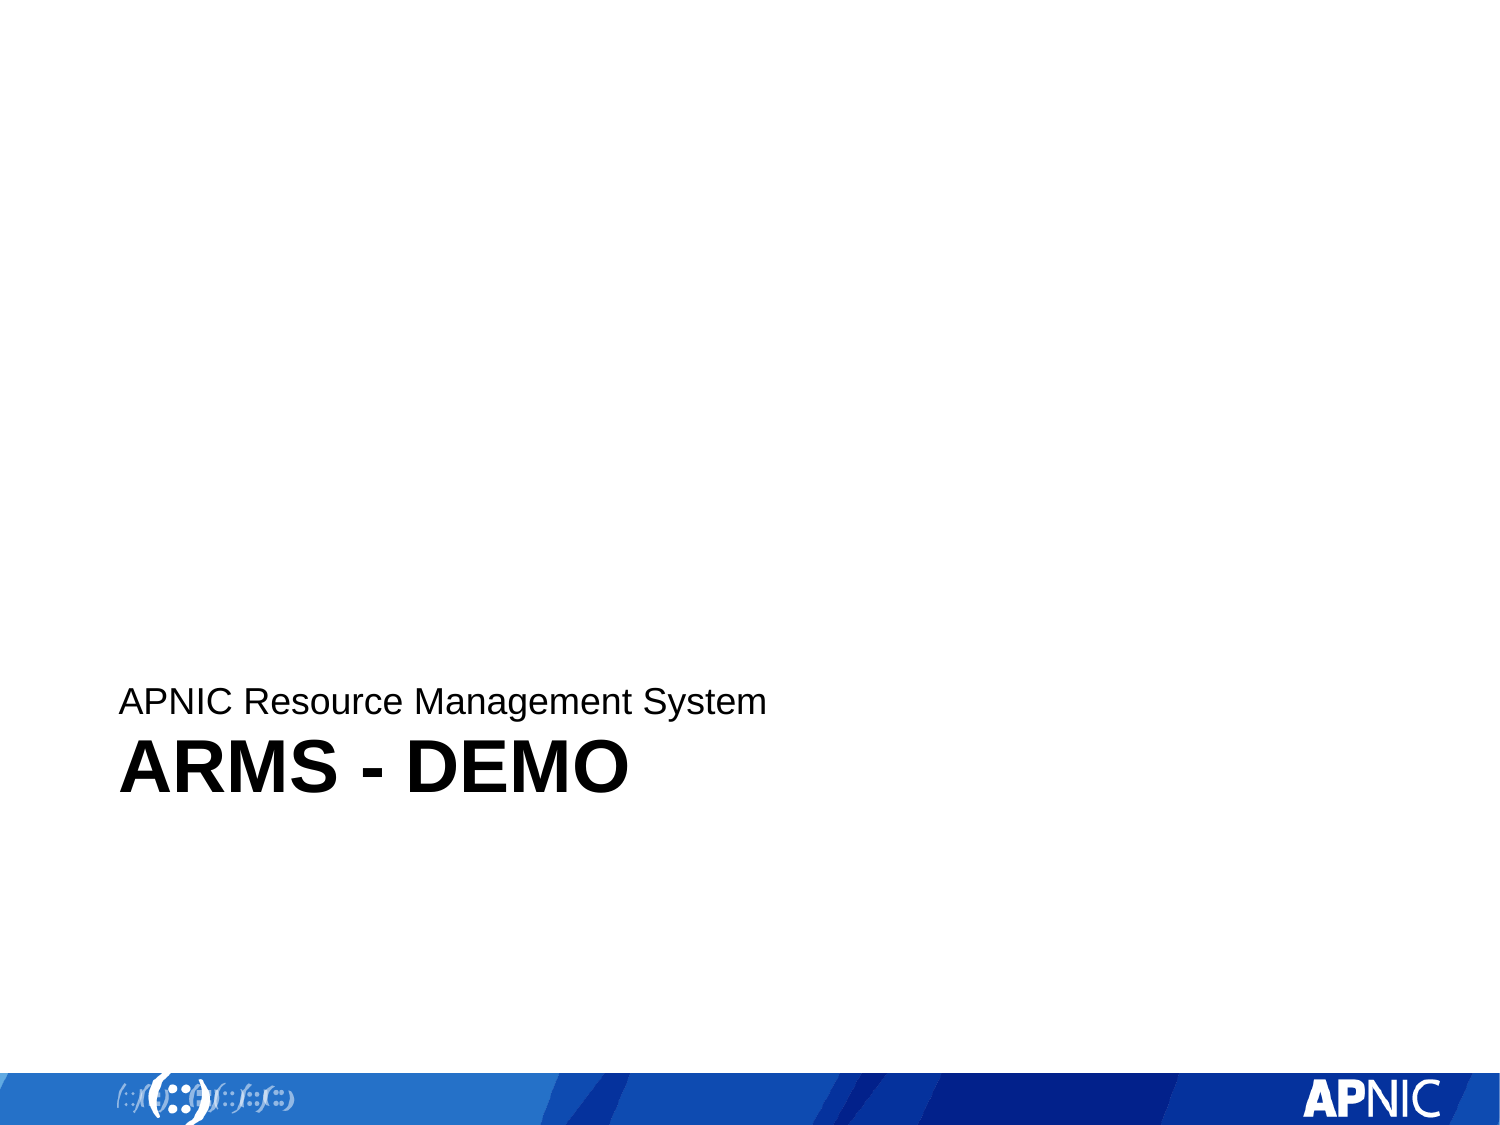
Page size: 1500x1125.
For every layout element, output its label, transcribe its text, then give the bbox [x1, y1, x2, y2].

list APNIC Resource Management System [118, 476, 1394, 724]
picture [0, 1069, 1500, 1125]
title ARMs - DEMO [118, 724, 1394, 947]
